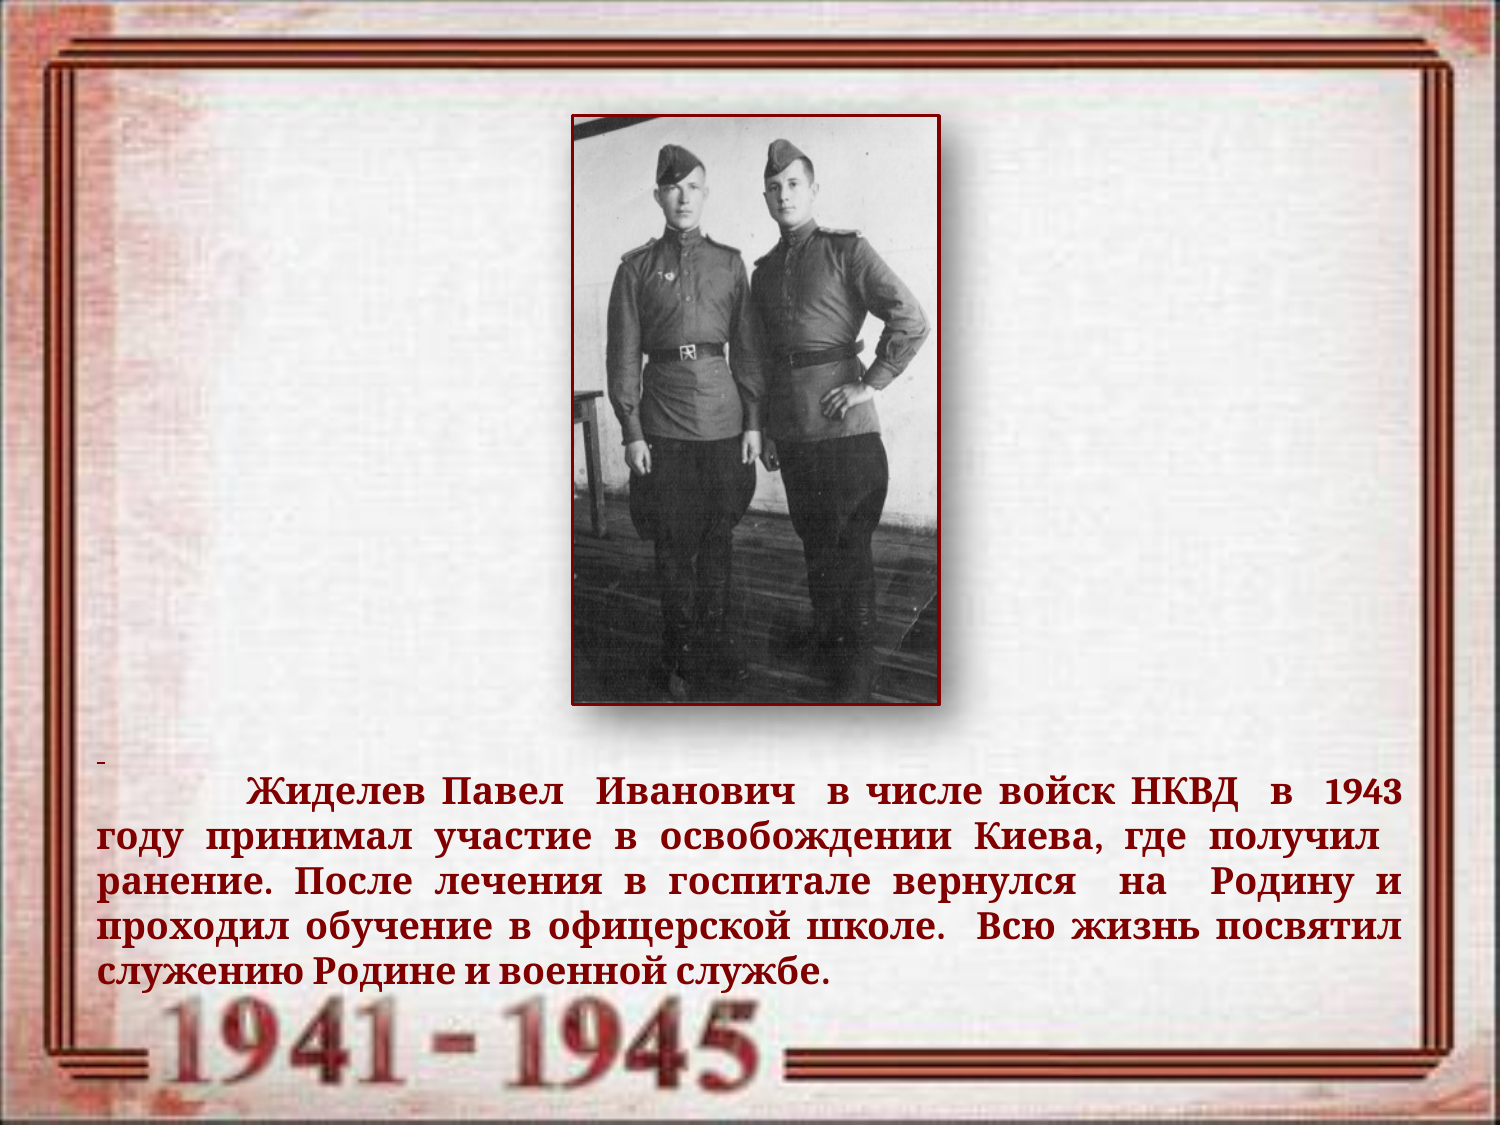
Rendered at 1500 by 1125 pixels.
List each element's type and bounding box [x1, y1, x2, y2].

picture [573, 116, 938, 704]
list [0, 0, 1500, 1125]
